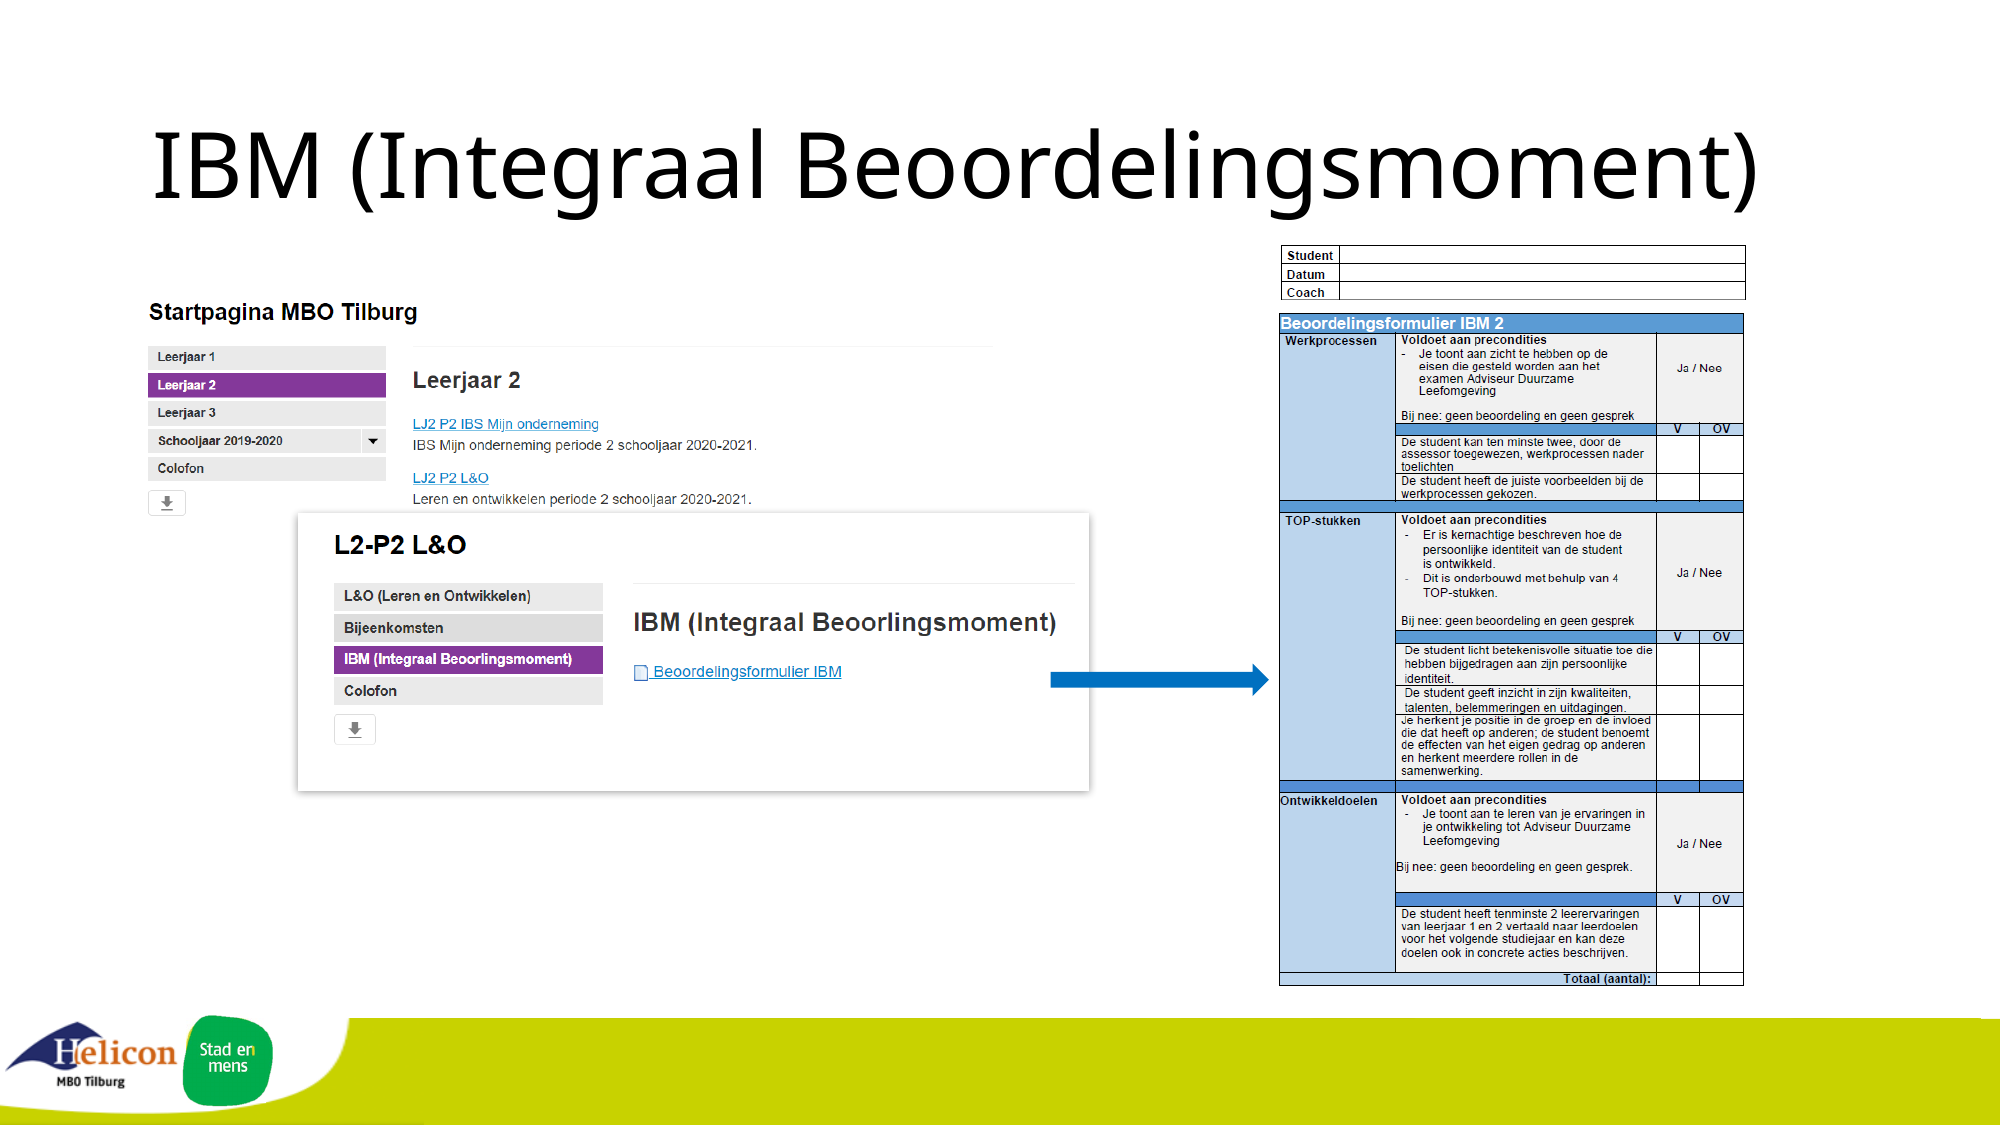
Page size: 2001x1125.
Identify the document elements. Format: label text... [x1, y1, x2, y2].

picture [0, 1013, 424, 1125]
title IBM (Integraal Beoordelingsmoment) [137, 59, 1863, 278]
picture [144, 299, 1075, 776]
picture [1264, 229, 1758, 1000]
text_box [1075, 663, 1264, 697]
